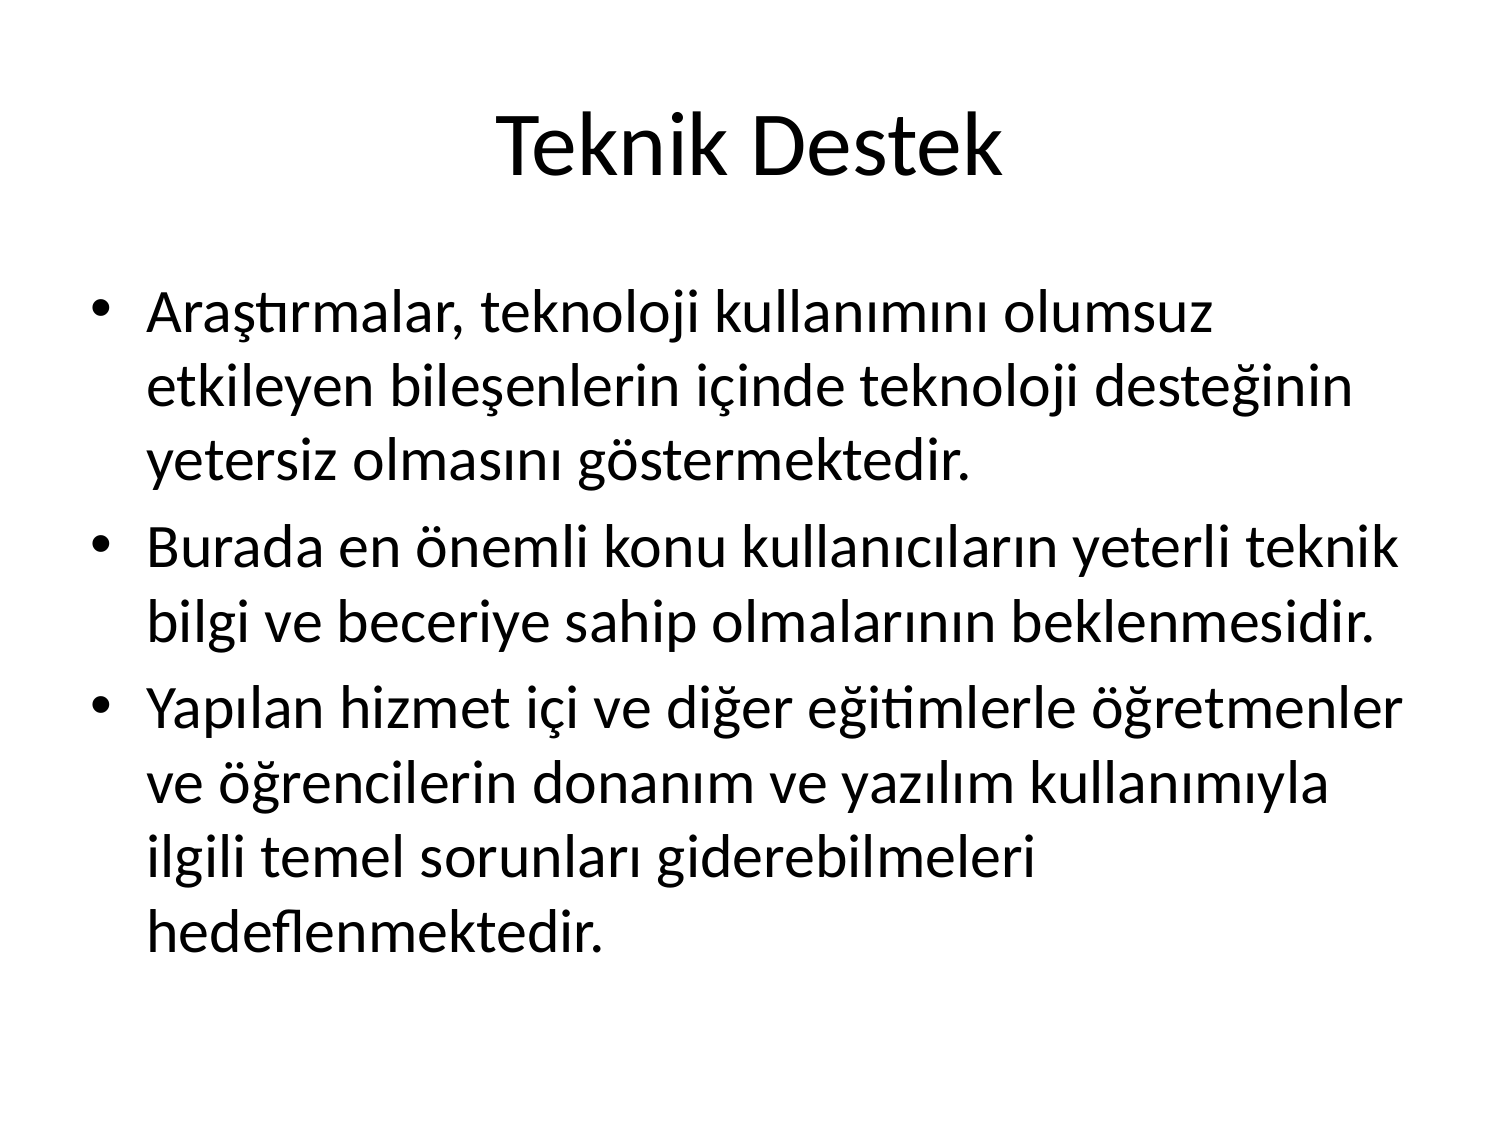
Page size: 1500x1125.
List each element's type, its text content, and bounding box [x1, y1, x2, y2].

list Araştırmalar, teknoloji kullanımını olumsuz etkileyen bileşenlerin içinde teknoloji desteğinin yetersiz olmasını göstermektedir. Burada en önemli konu kullanıcıların yeterli teknik bilgi ve beceriye sahip olmalarının beklenmesidir. Yapılan hizmet içi ve diğer eğitimlerle öğretmenler ve öğrencilerin donanım ve yazılım kullanımıyla ilgili temel sorunları giderebilmeleri hedeflenmektedir. [75, 262, 1425, 1005]
title Teknik Destek [75, 45, 1425, 233]
